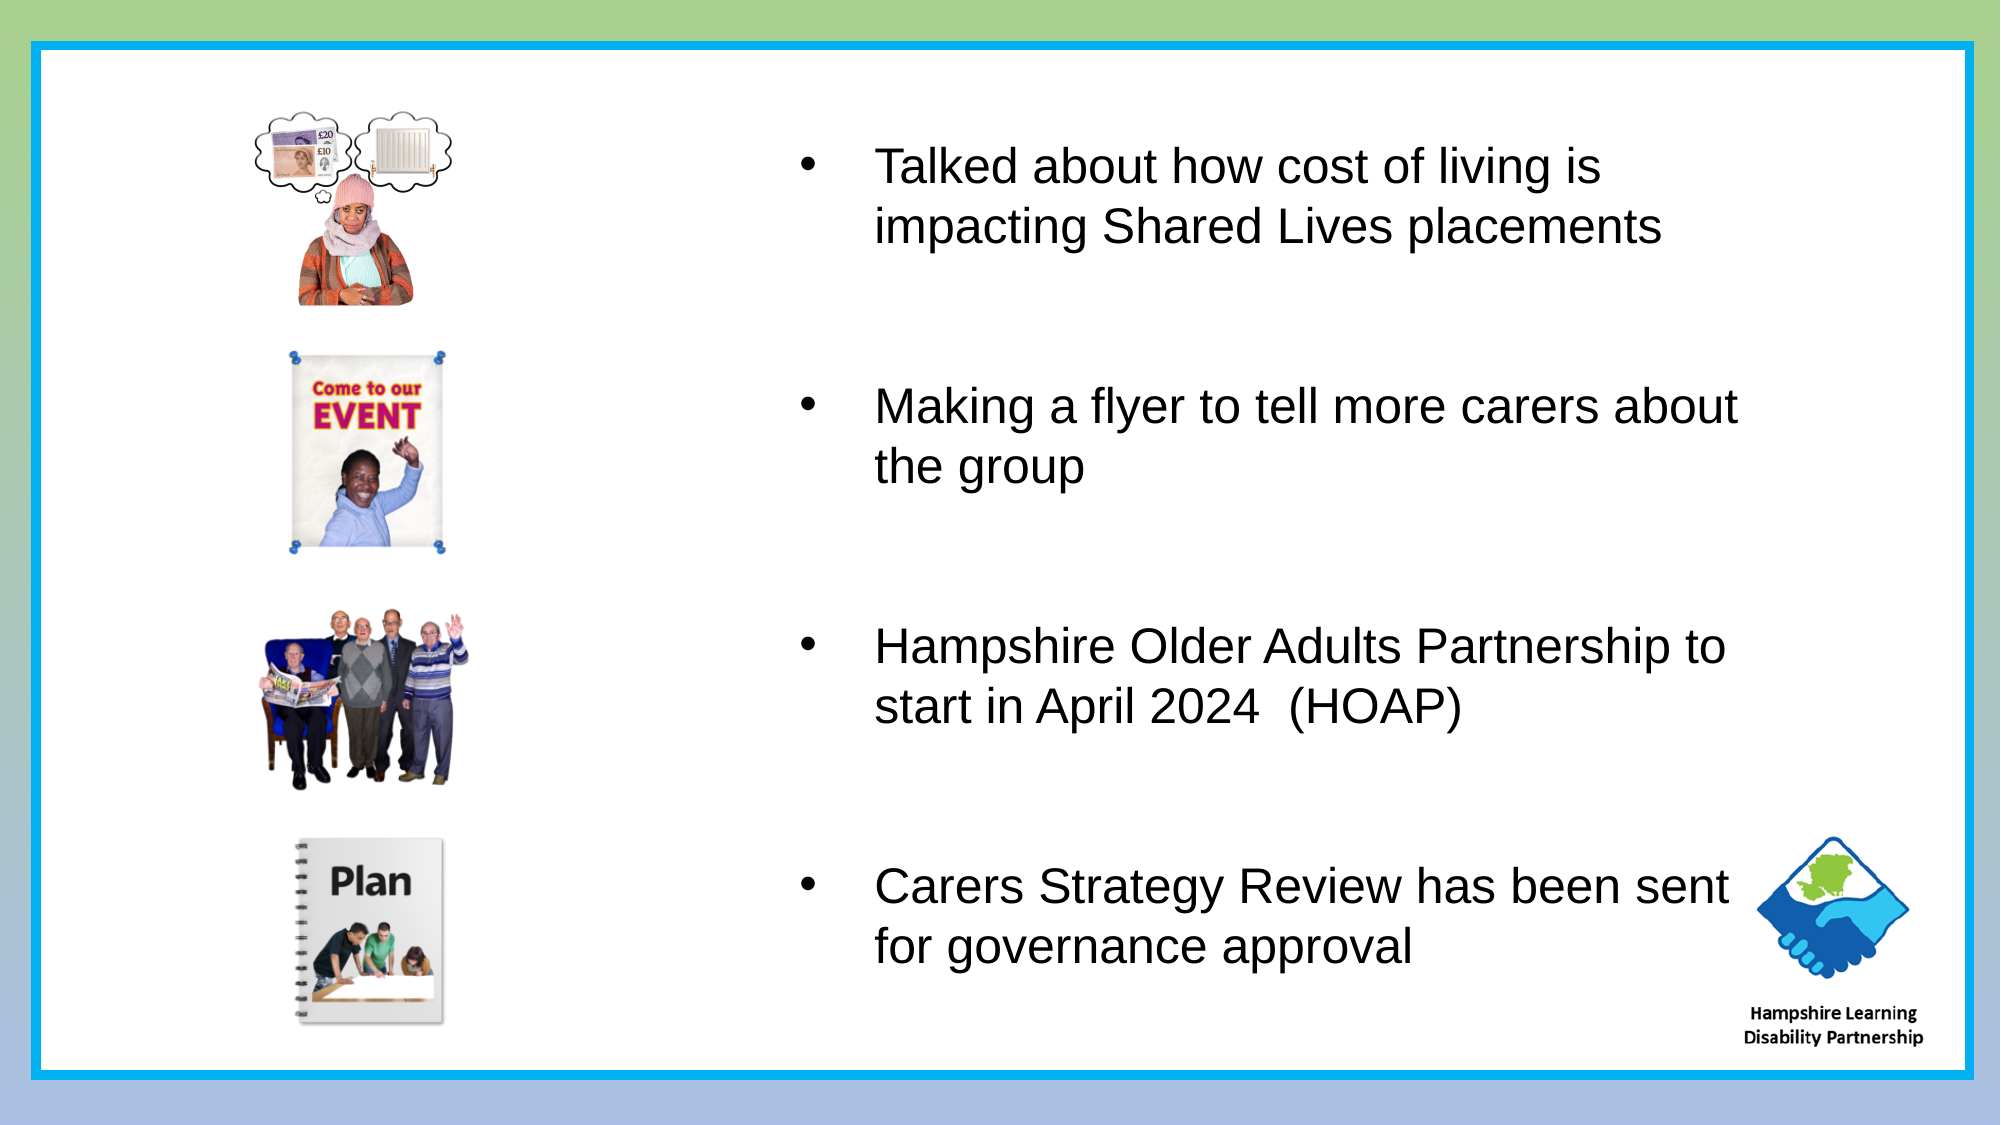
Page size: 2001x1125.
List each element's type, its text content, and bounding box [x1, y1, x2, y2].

picture [265, 350, 470, 555]
text_box Talked about how cost of living is impacting Shared Lives placements Making a flyer to tell more carers about the group Hampshire Older Adults Partnership to start in April 2024 (HOAP) Carers Strategy Review has been sent for governance approval [784, 125, 1774, 981]
picture [1703, 830, 1964, 1061]
picture [265, 830, 470, 1034]
picture [258, 595, 470, 806]
picture [252, 108, 454, 310]
text_box [35, 44, 1970, 1076]
